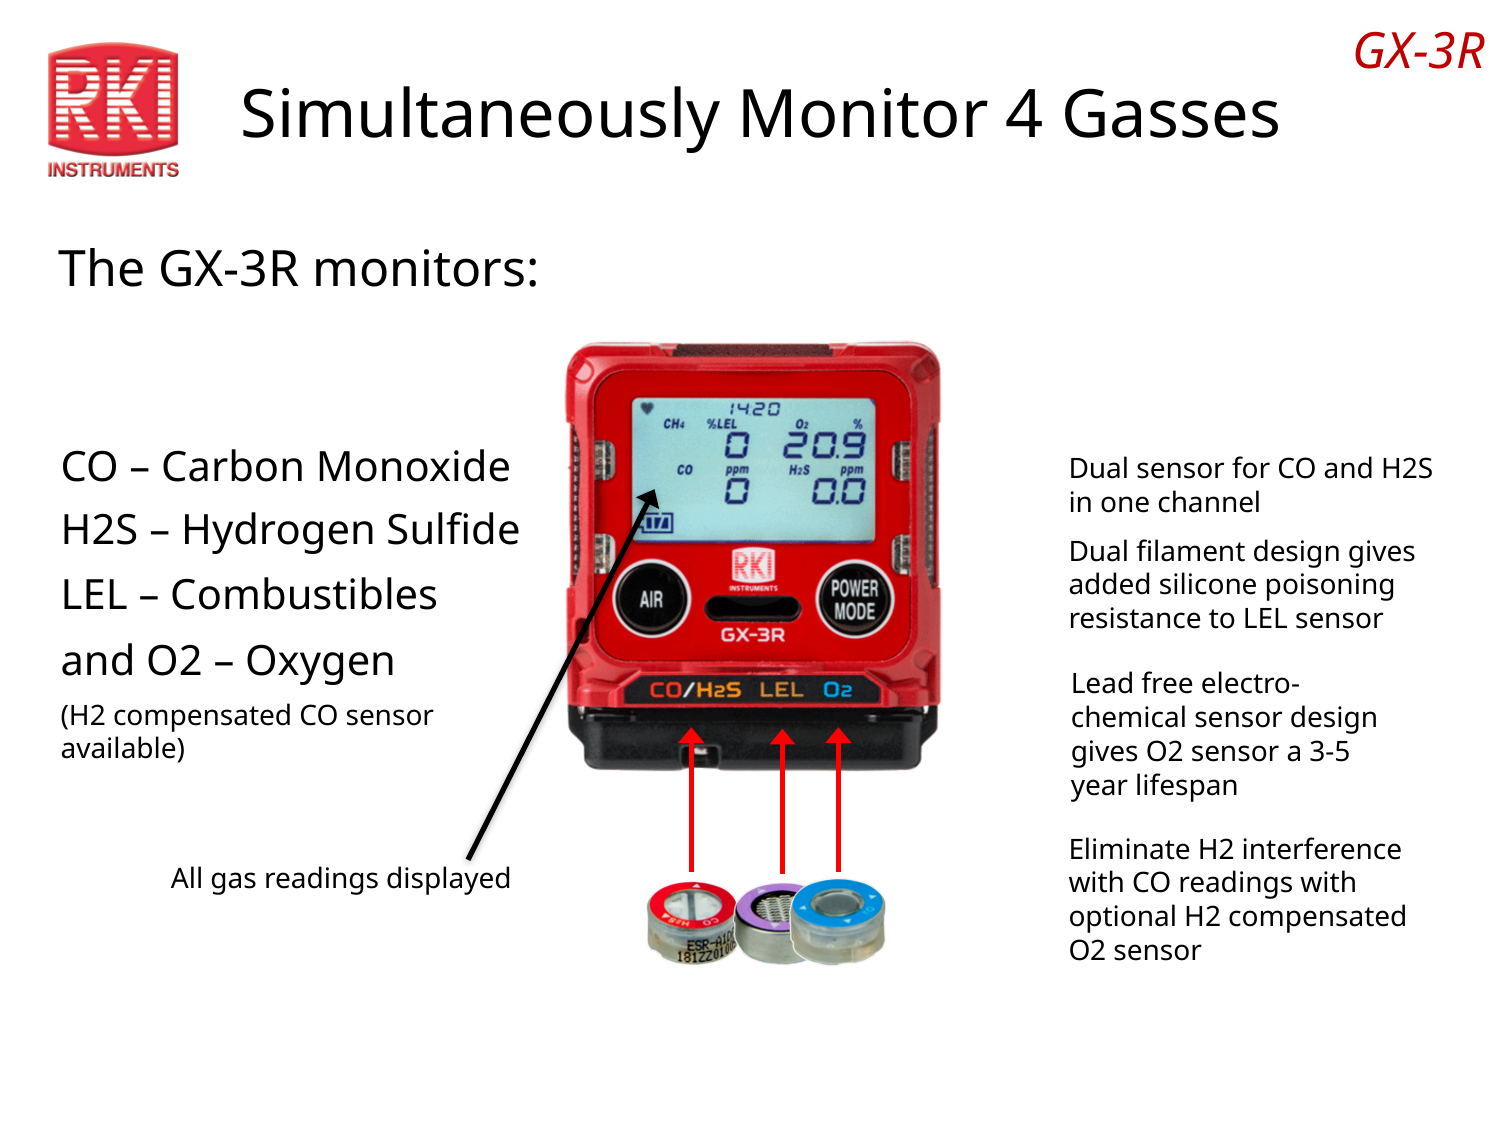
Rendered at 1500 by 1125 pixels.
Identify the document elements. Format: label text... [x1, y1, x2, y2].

text_box Eliminate H2 interference with CO readings with optional H2 compensated O2 sensor [1053, 823, 1451, 1019]
text_box H2S – Hydrogen Sulfide [45, 495, 462, 560]
title Simultaneously Monitor 4 Gasses [199, 38, 1324, 185]
text_box (H2 compensated CO sensor available) [45, 689, 462, 772]
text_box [467, 489, 655, 861]
text_box Dual filament design gives added silicone poisoning resistance to LEL sensor [1053, 525, 1456, 642]
text_box All gas readings displayed [156, 853, 528, 902]
text_box CO – Carbon Monoxide [45, 432, 535, 495]
picture [645, 875, 889, 969]
picture [37, 37, 188, 184]
text_box GX-3R [1307, 11, 1500, 87]
text_box The GX-3R monitors: [33, 229, 565, 304]
picture [540, 319, 965, 798]
text_box Dual sensor for CO and H2S in one channel [1053, 443, 1456, 525]
text_box LEL – Combustibles [45, 560, 462, 625]
text_box Lead free electro-chemical sensor design gives O2 sensor a 3-5 year lifespan [1056, 658, 1397, 842]
text_box and O2 – Oxygen [45, 625, 462, 689]
